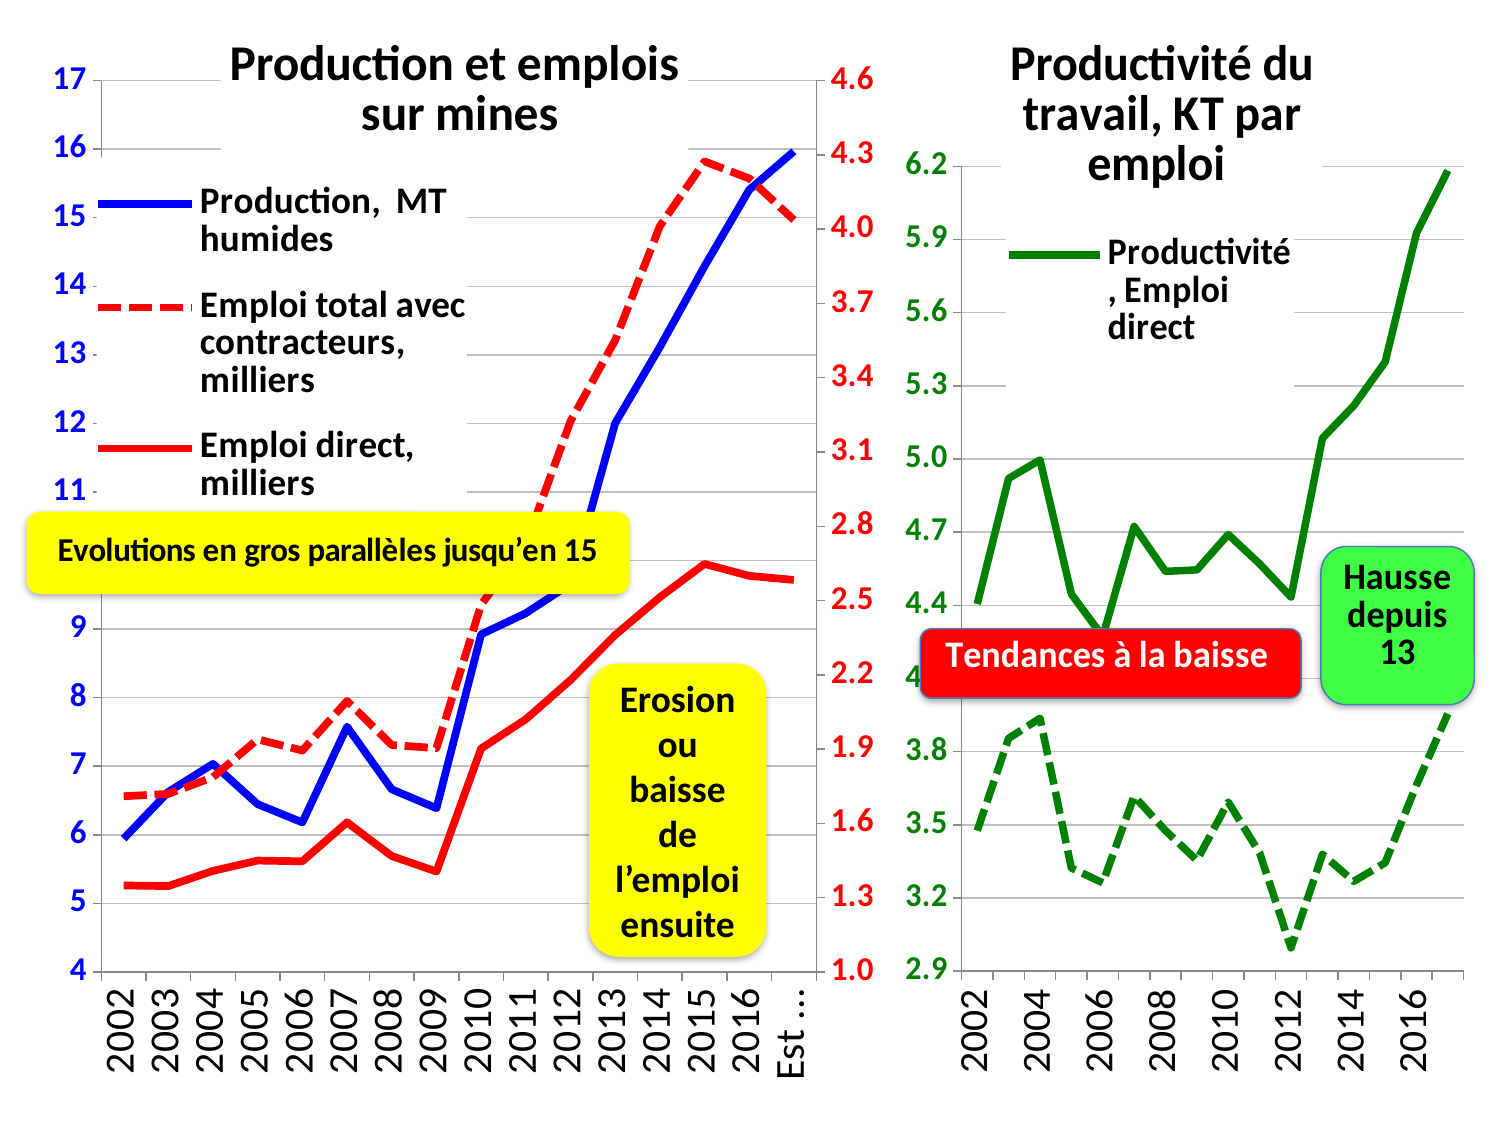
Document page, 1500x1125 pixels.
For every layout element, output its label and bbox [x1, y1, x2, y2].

chart [904, 27, 1482, 1107]
chart [19, 27, 875, 1107]
